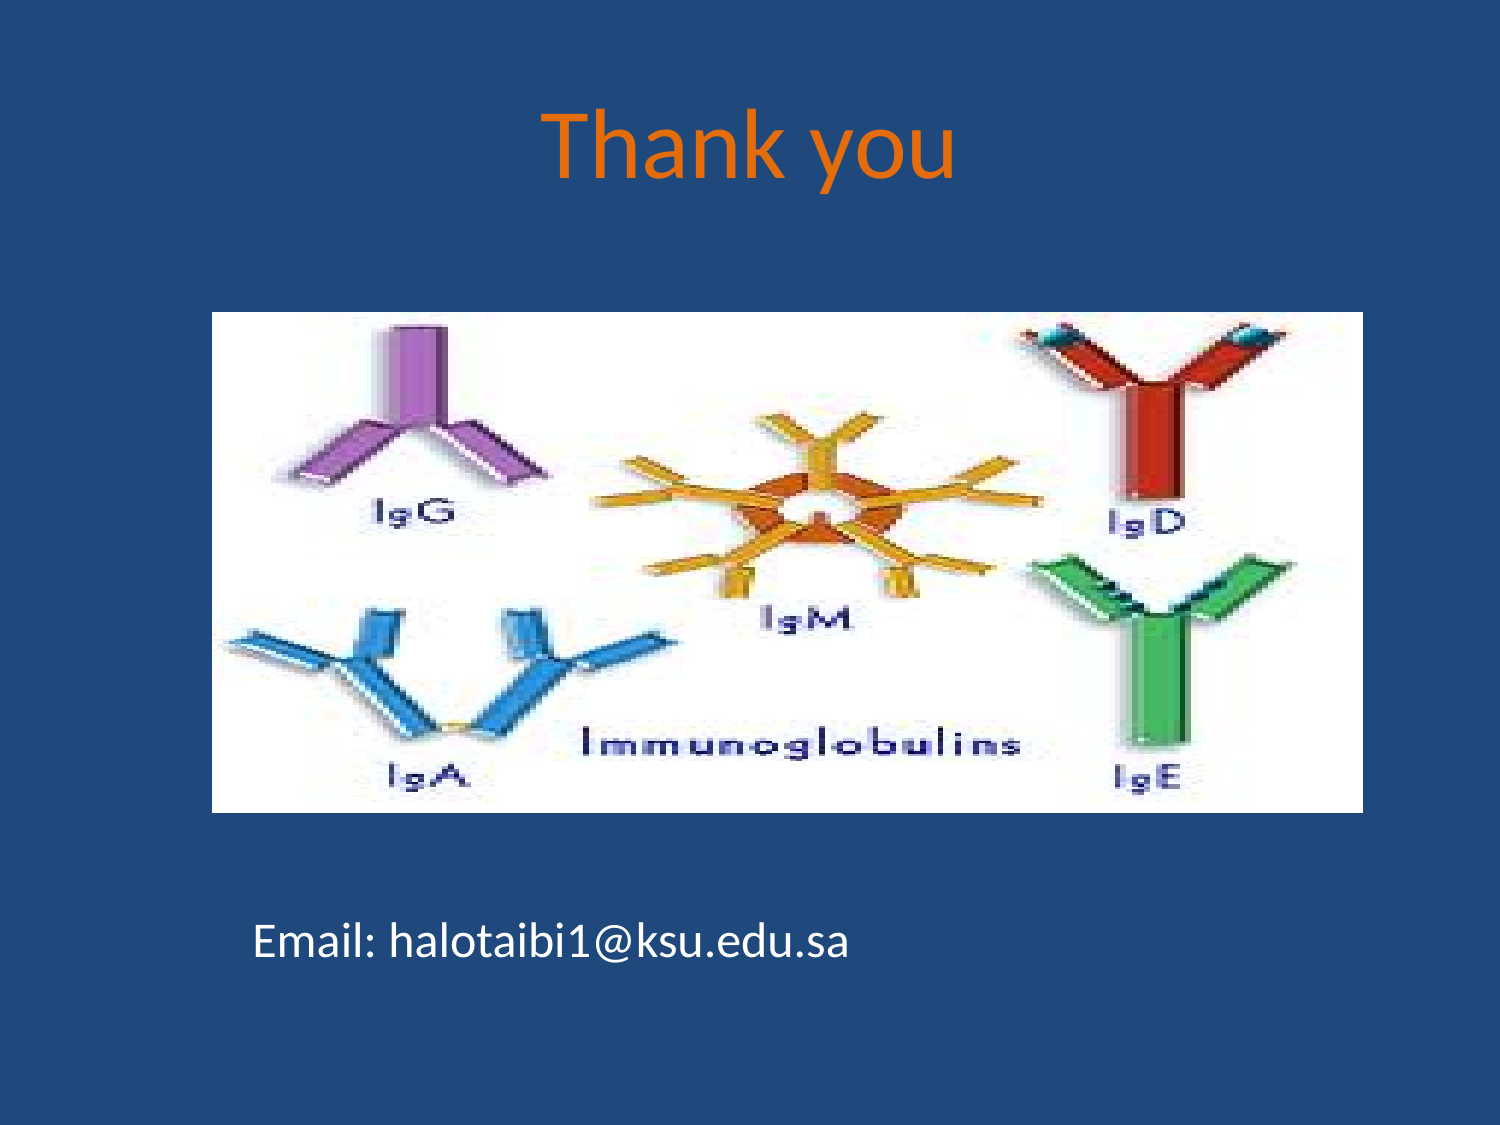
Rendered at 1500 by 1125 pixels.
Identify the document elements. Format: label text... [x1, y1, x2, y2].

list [212, 312, 1363, 813]
text_box Email: halotaibi1@ksu.edu.sa [237, 899, 1400, 975]
title Thank you [75, 45, 1425, 233]
